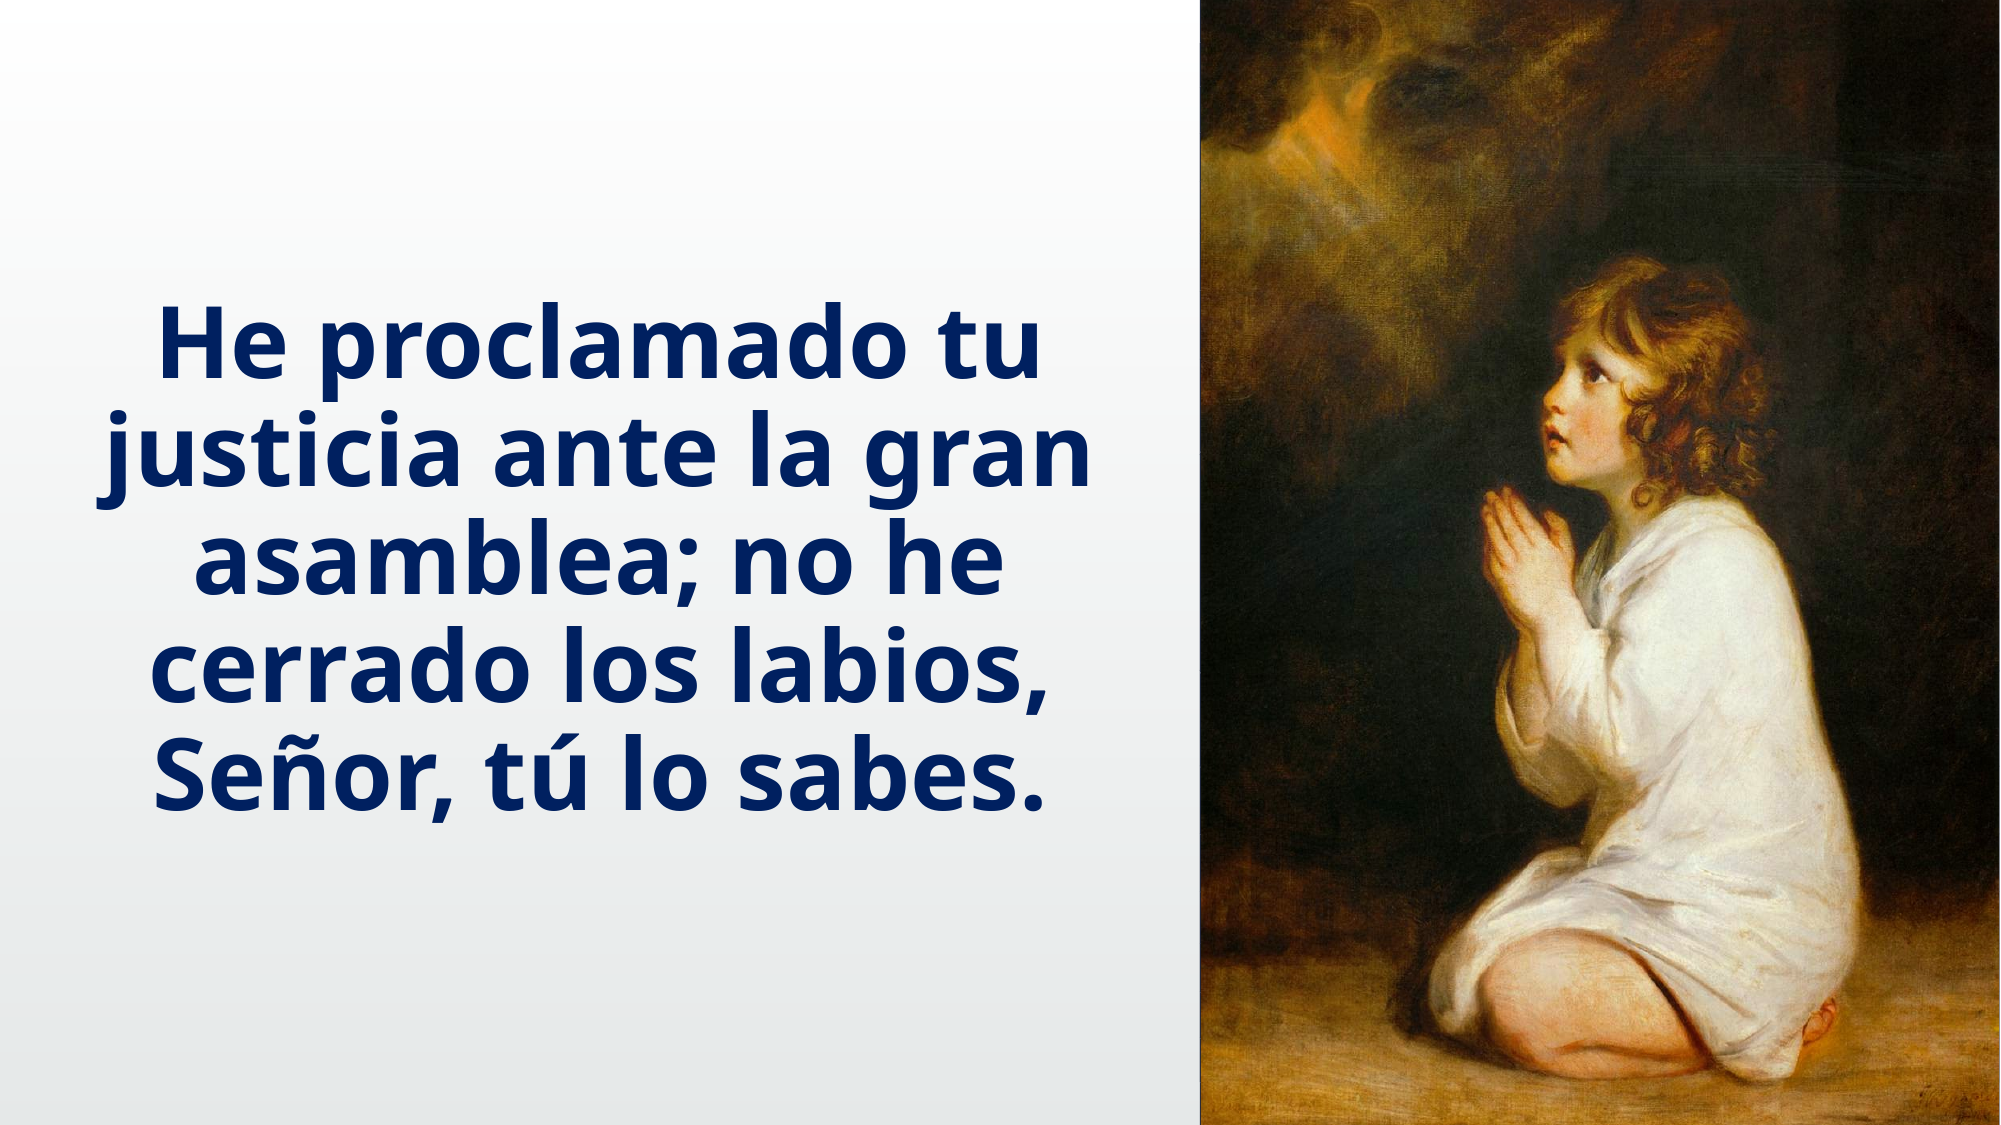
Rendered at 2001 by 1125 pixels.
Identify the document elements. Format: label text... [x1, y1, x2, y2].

title He proclamado tu justicia ante la gran asamblea; no he cerrado los labios, Señor, tú lo sabes. [0, 0, 1200, 1125]
picture [1200, 0, 2000, 1125]
